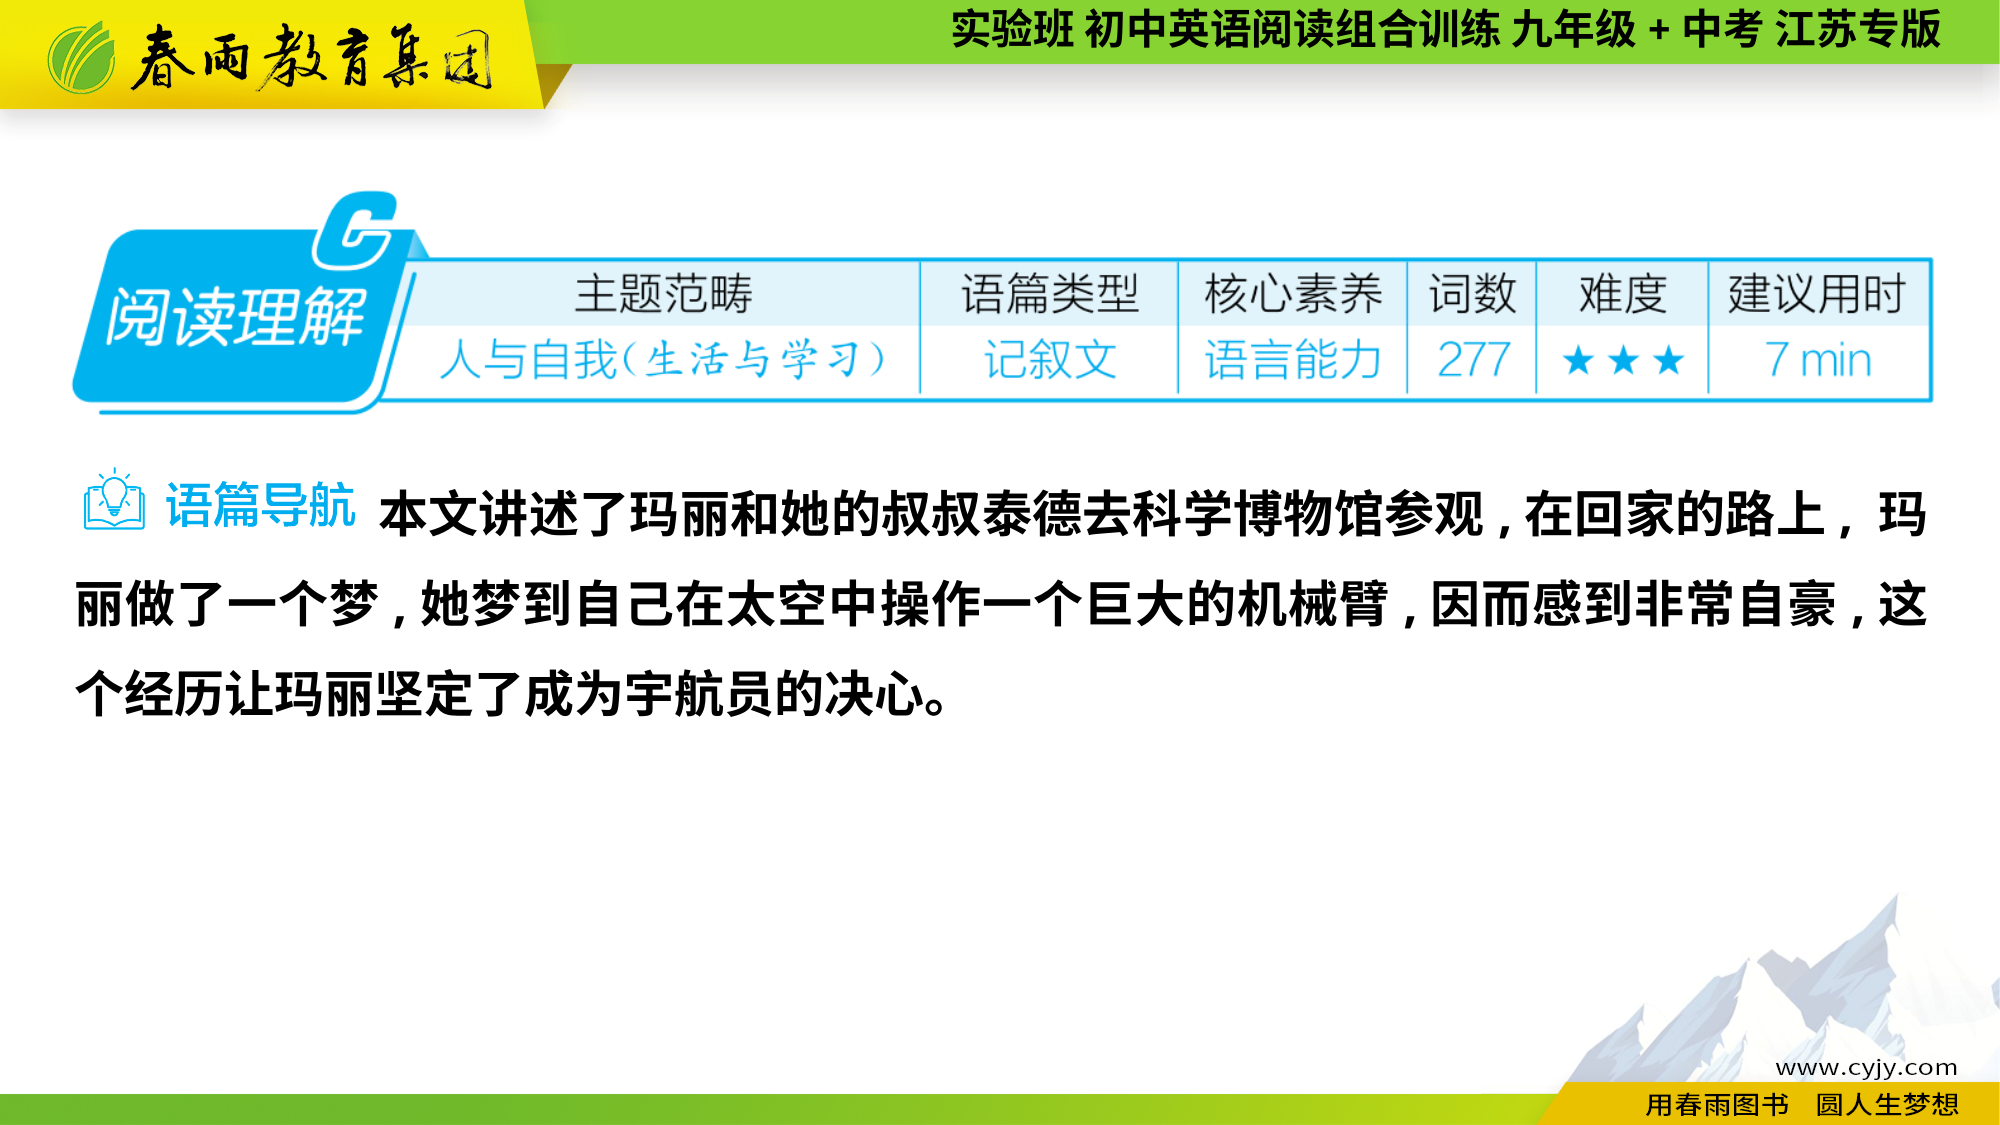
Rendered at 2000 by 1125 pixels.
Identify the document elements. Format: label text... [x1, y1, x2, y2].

list 本文讲述了玛丽和她的叔叔泰德去科学博物馆参观,在回家的路上, 玛丽做了一个梦,她梦到自己在太空中操作一个巨大的机械臂,因而感到非常自豪,这个经历让玛丽坚定了成为宇航员的决心。 [59, 444, 1944, 733]
picture [0, 0, 2000, 1125]
